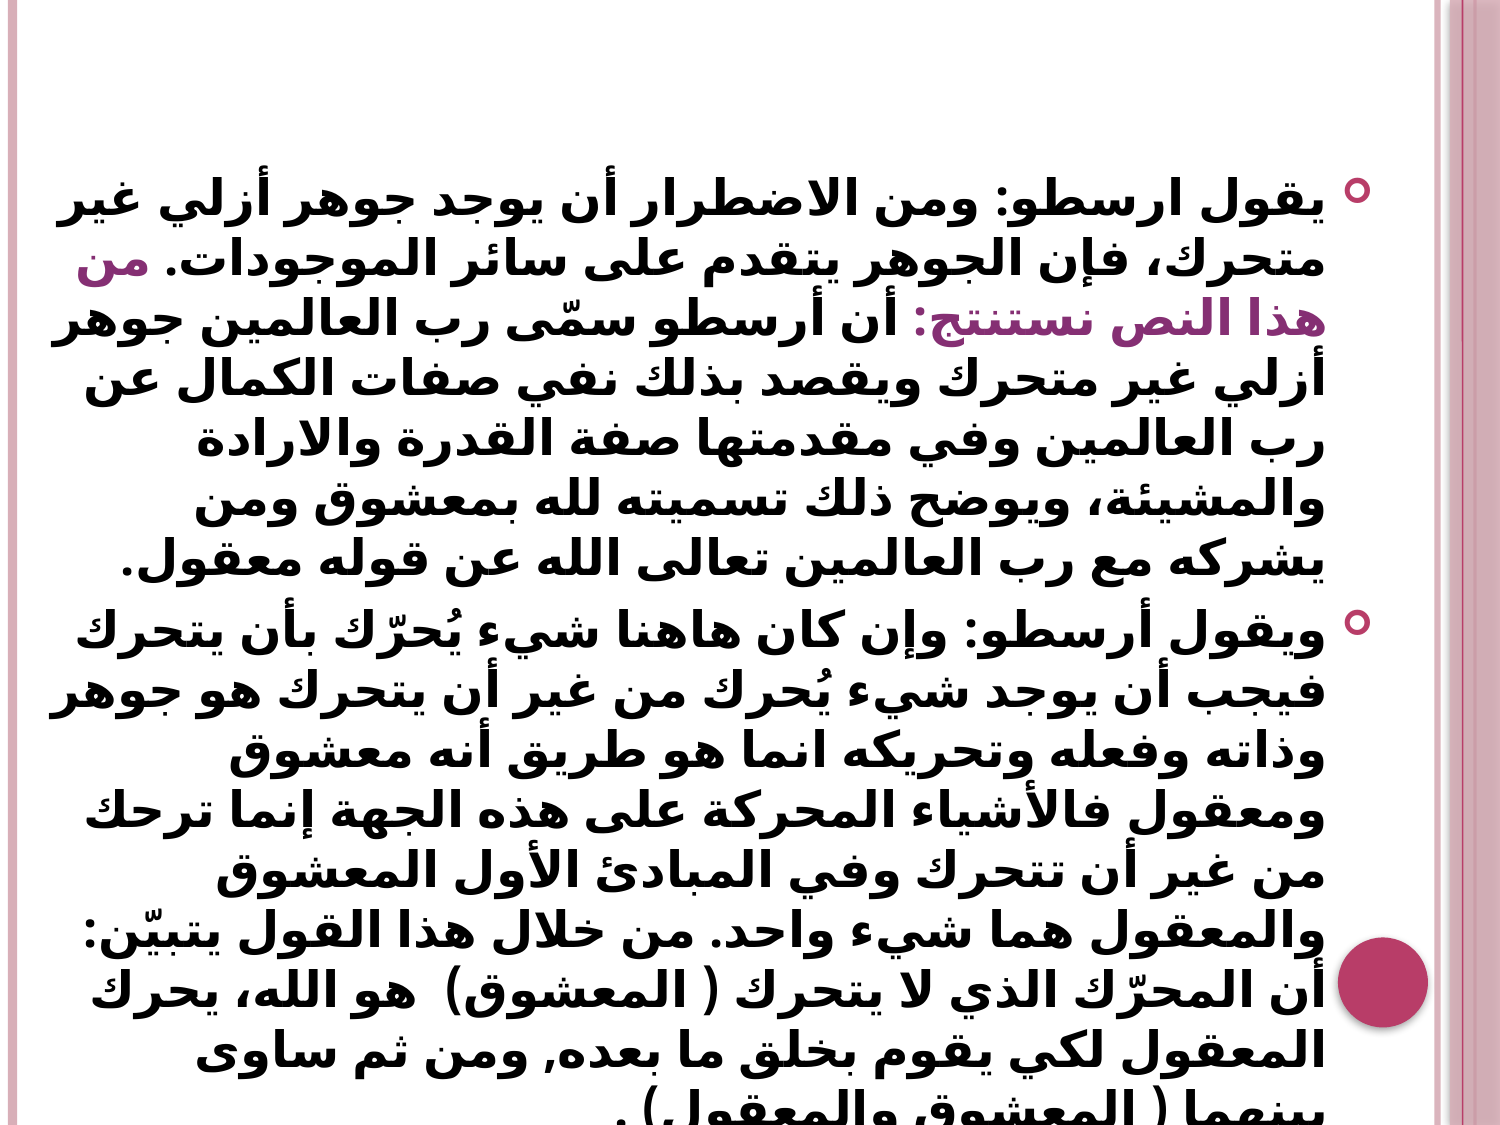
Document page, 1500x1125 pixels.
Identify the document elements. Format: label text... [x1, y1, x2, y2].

list يقول ارسطو: ومن الاضطرار أن يوجد جوهر أزلي غير متحرك، فإن الجوهر يتقدم على سائر الموجودات. من هذا النص نستنتج: أن أرسطو سمّى رب العالمين جوهر أزلي غير متحرك ويقصد بذلك نفي صفات الكمال عن رب العالمين وفي مقدمتها صفة القدرة والارادة والمشيئة، ويوضح ذلك تسميته لله بمعشوق ومن يشركه مع رب العالمين تعالى الله عن قوله معقول. ويقول أرسطو: وإن كان هاهنا شيء يُحرّك بأن يتحرك فيجب أن يوجد شيء يُحرك من غير أن يتحرك هو جوهر وذاته وفعله وتحريكه انما هو طريق أنه معشوق ومعقول فالأشياء المحركة على هذه الجهة إنما ترحك من غير أن تتحرك وفي المبادئ الأول المعشوق والمعقول هما شيء واحد. من خلال هذا القول يتبيّن: أن المحرّك الذي لا يتحرك ( المعشوق) هو الله، يحرك المعقول لكي يقوم بخلق ما بعده, ومن ثم ساوى بينهما ( المعشوق والمعقول) . من أسماء الله عند أرسطو: العلة الغائية، و المحرك الذي لا يتحرك. [29, 157, 1388, 1125]
